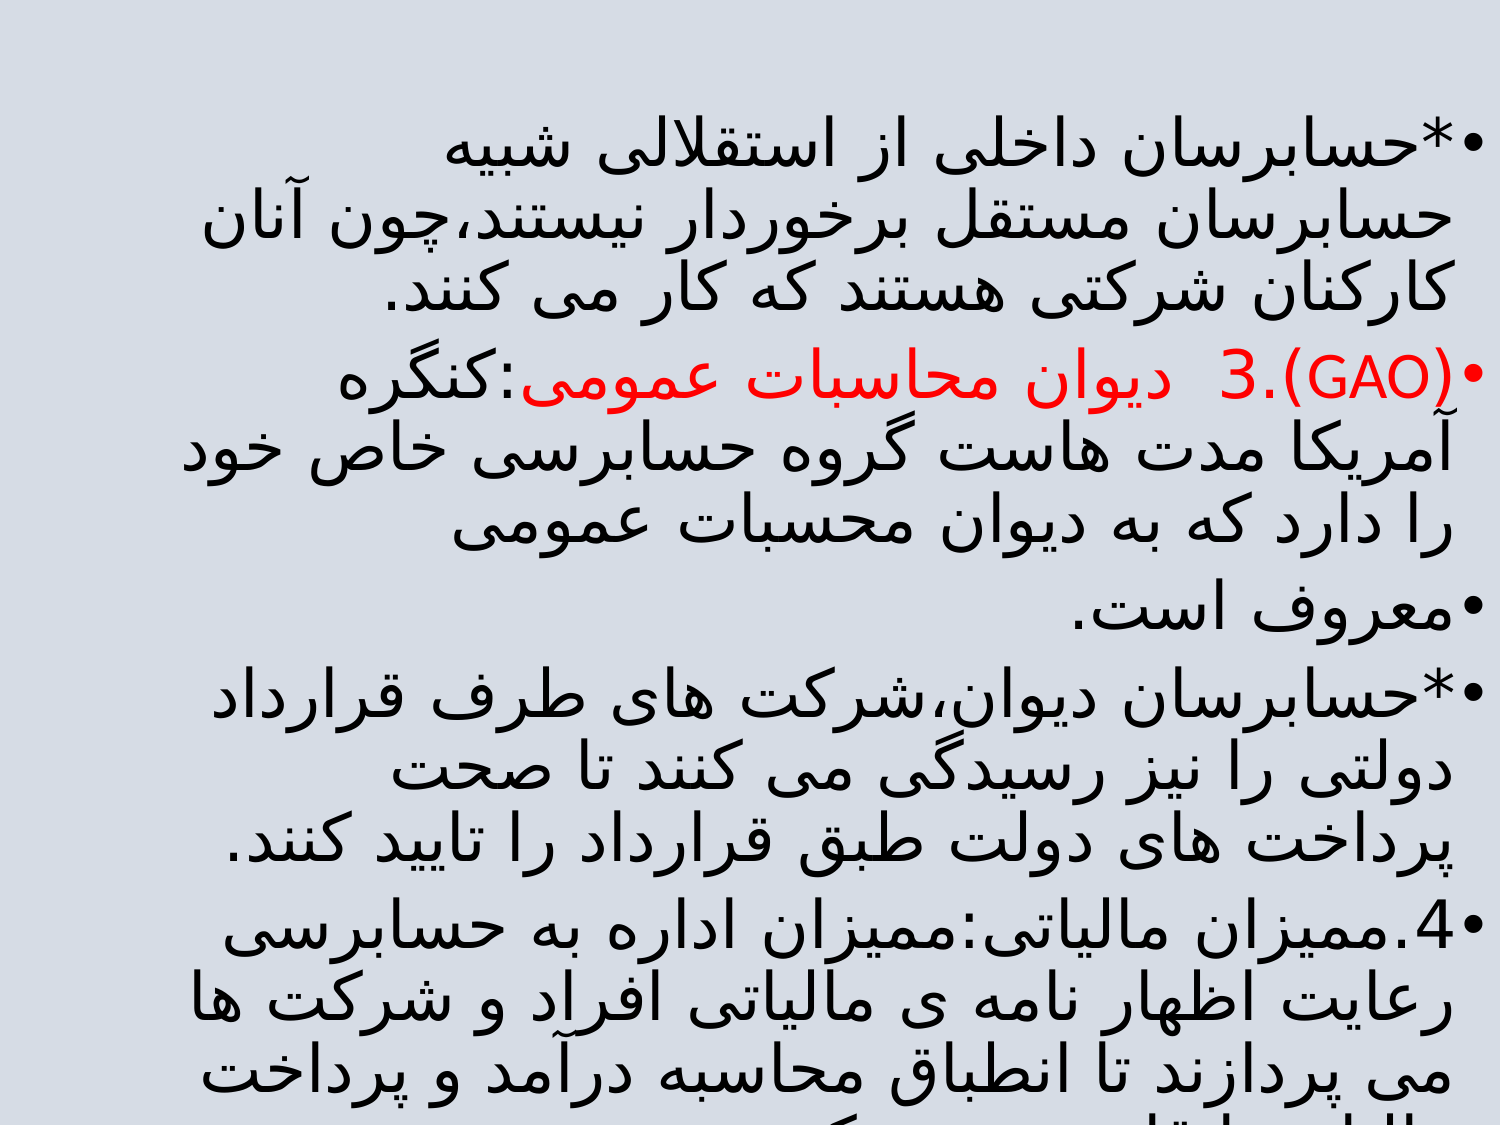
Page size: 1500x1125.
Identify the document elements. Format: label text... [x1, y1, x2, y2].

list *حسابرسان داخلی از استقلالی شبیه حسابرسان مستقل برخوردار نیستند،چون آنان کارکنان شرکتی هستند که کار می کنند. (GAO).3 دیوان محاسبات عمومی:کنگره آمریکا مدت هاست گروه حسابرسی خاص خود را دارد که به دیوان محسبات عمومی معروف است. *حسابرسان دیوان،شرکت های طرف قرارداد دولتی را نیز رسیدگی می کنند تا صحت پرداخت های دولت طبق قرارداد را تایید کنند. 4.ممیزان مالیاتی:ممیزان اداره به حسابرسی رعایت اظهار نامه ی مالیاتی افراد و شرکت ها می پردازند تا انطباق محاسبه درآمد و پرداخت مالیات با قانون تعیین کنند [150, 101, 1500, 1000]
